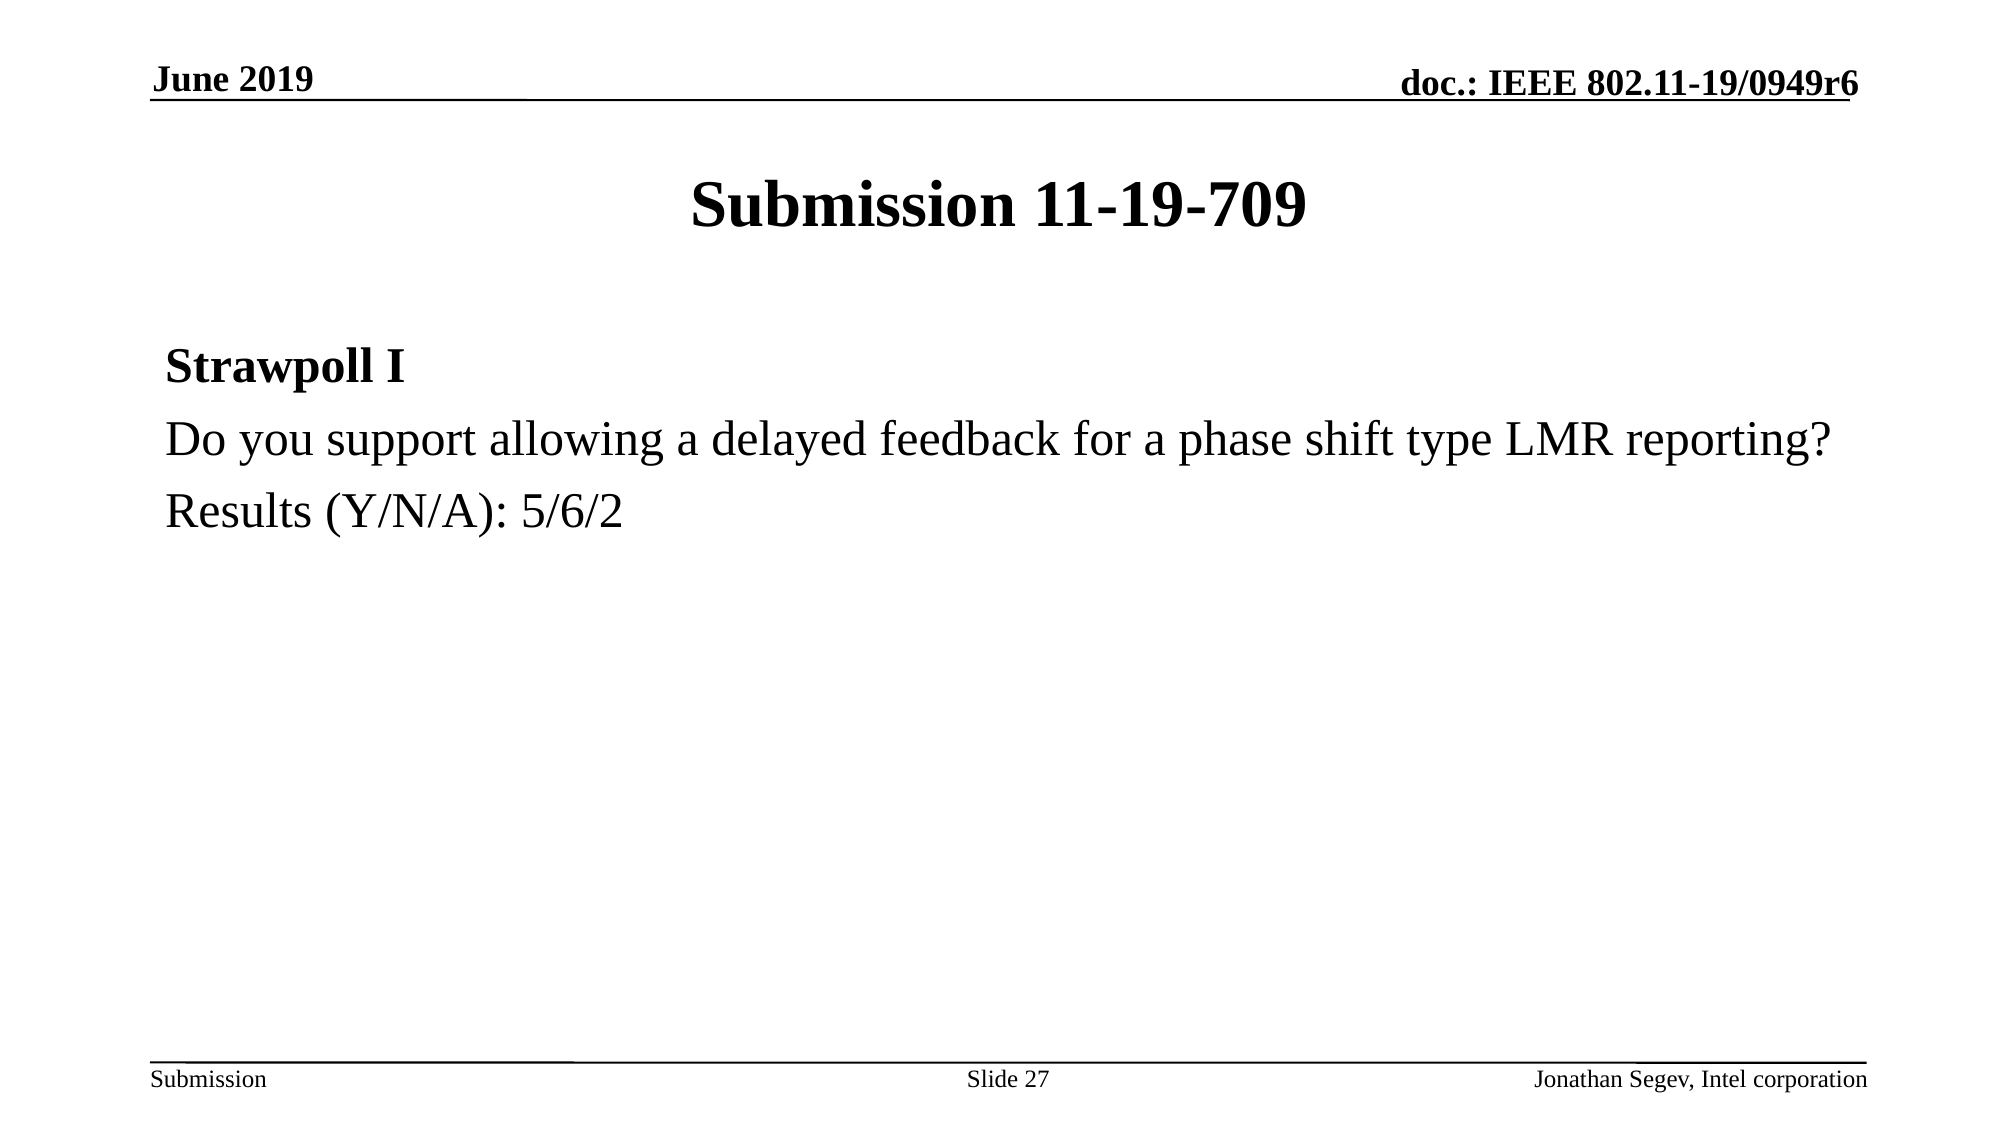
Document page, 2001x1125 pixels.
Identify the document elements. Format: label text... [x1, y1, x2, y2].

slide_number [152, 54, 563, 100]
slide_number Slide 27 [950, 1061, 1067, 1123]
title Submission 11-19-709 [149, 112, 1850, 288]
list Strawpoll I Do you support allowing a delayed feedback for a phase shift type LMR reporting? Results (Y/N/A): 5/6/2 [149, 324, 1850, 1000]
footer Jonathan Segev, Intel corporation [1171, 1061, 1869, 1093]
